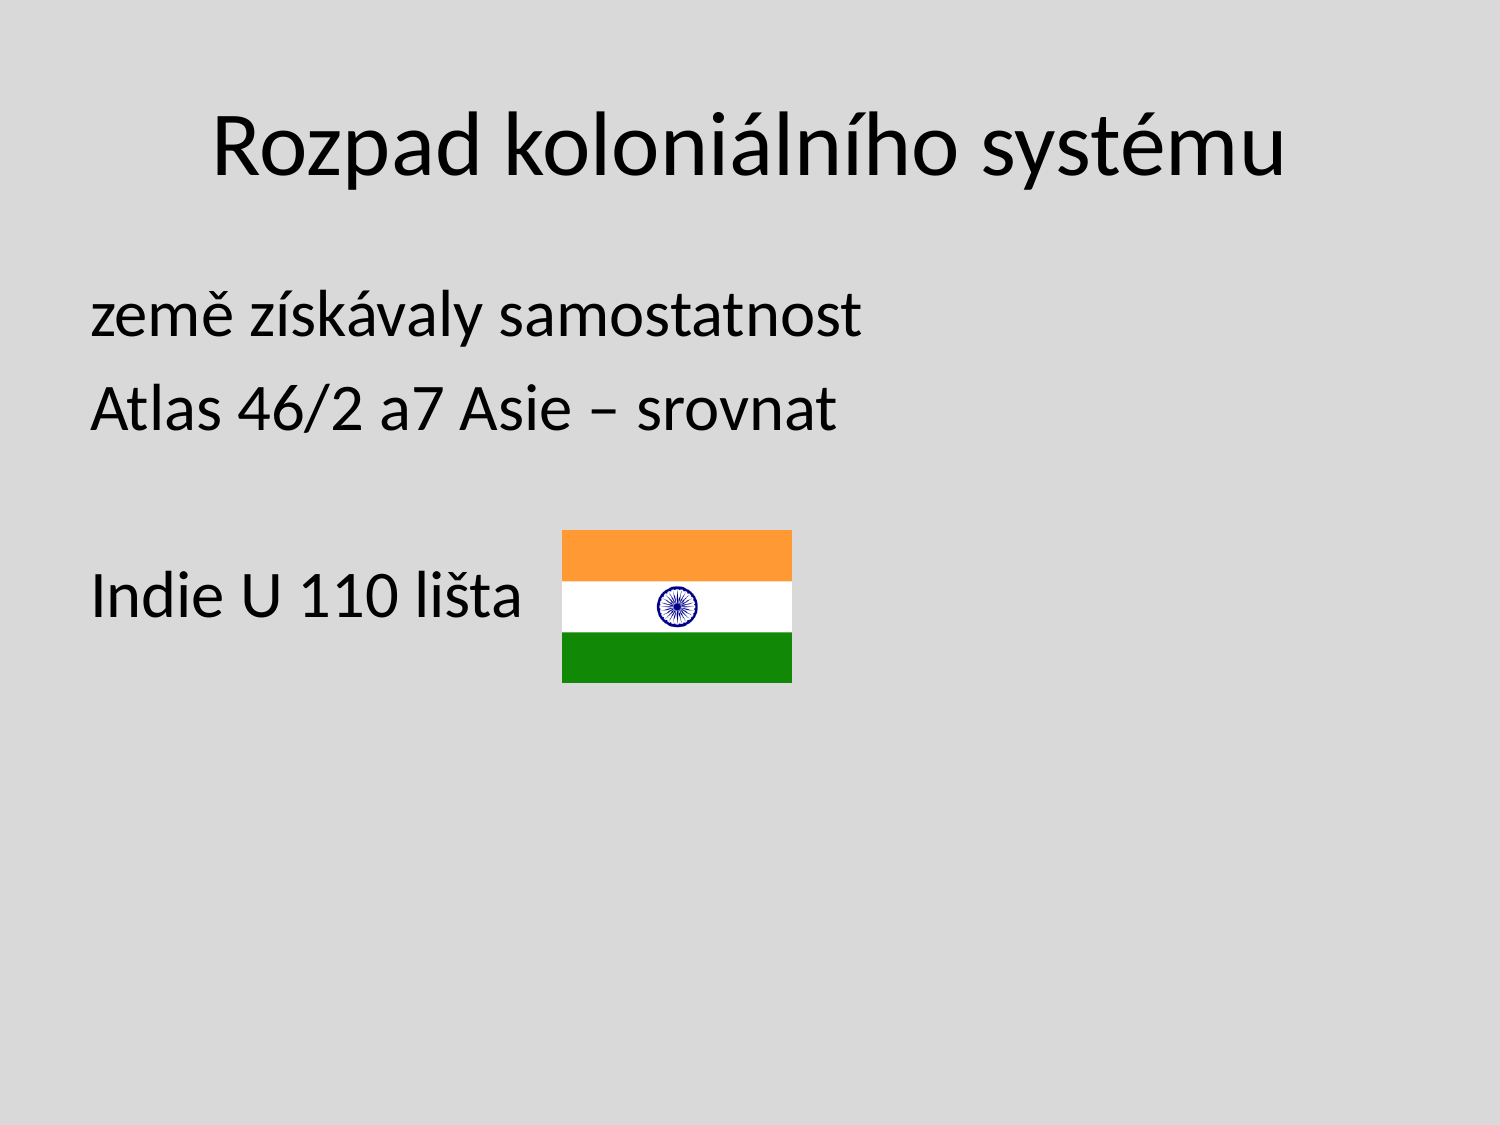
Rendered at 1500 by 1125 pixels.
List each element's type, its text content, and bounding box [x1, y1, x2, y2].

title Rozpad koloniálního systému [75, 45, 1425, 233]
picture [562, 529, 792, 683]
list země získávaly samostatnost Atlas 46/2 a7 Asie – srovnat Indie U 110 lišta [75, 262, 1425, 1005]
